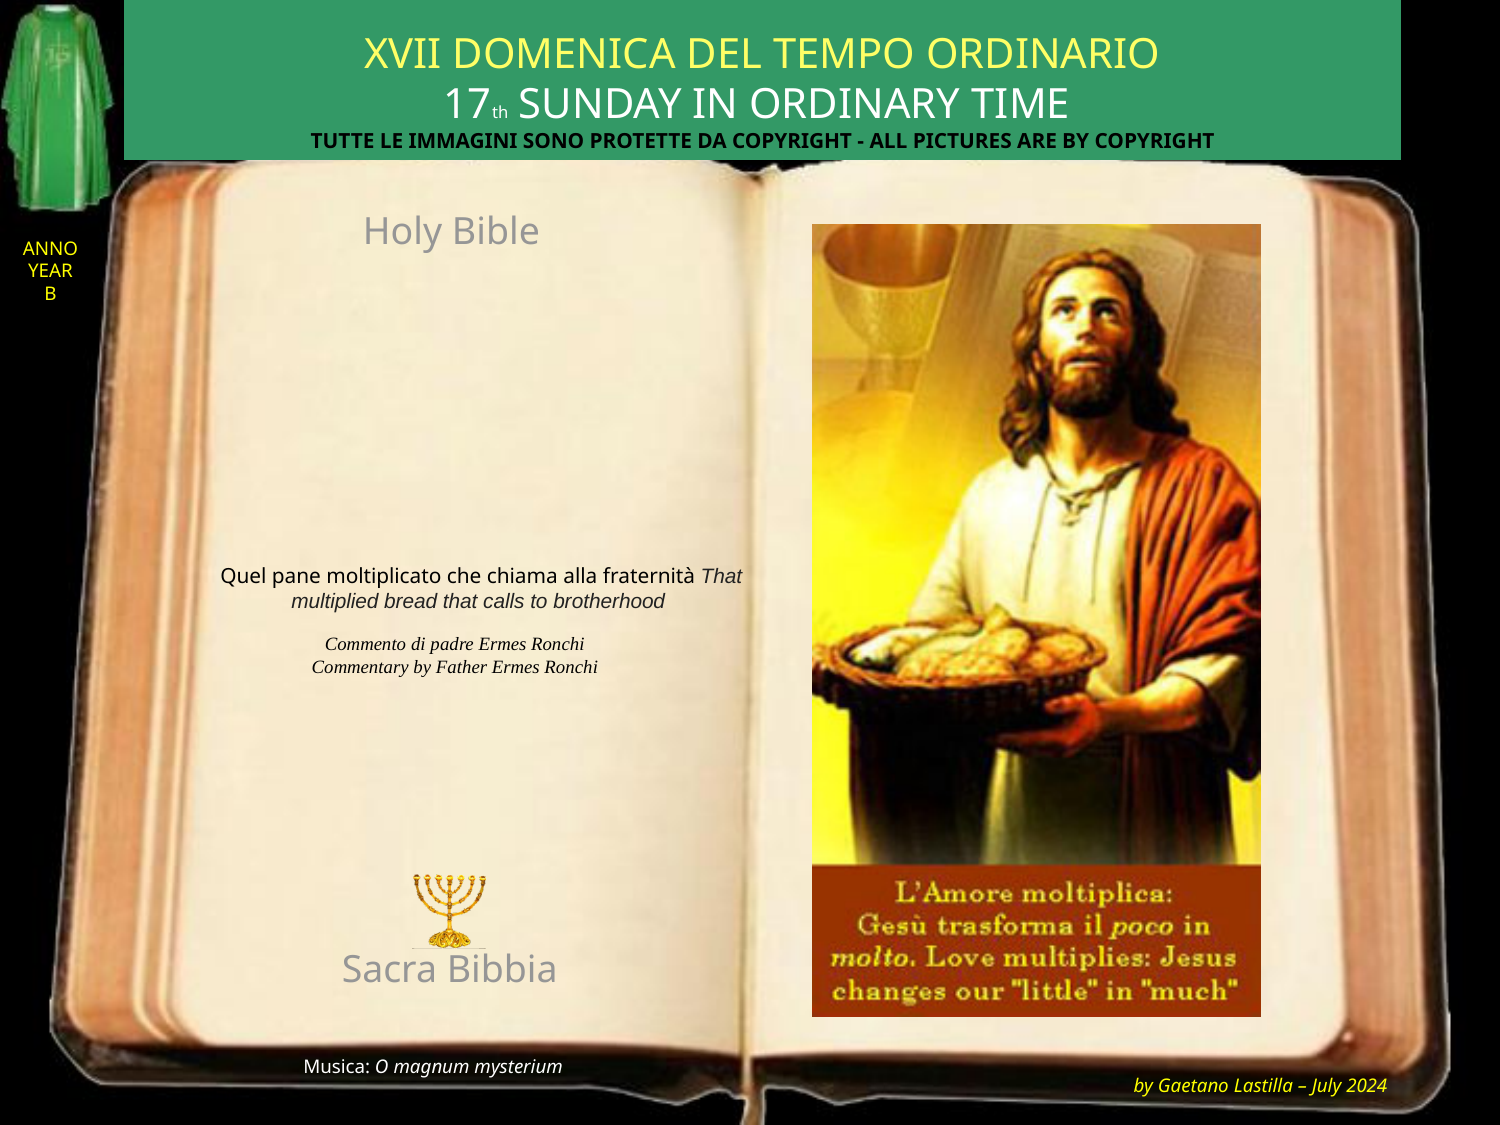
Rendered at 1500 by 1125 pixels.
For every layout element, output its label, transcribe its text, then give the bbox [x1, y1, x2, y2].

text_box Musica: O magnum mysterium [76, 1046, 790, 1085]
text_box by Gaetano Lastilla – July 2024 [1000, 1065, 1500, 1104]
text_box ANNO YEAR B [7, 229, 93, 312]
text_box Commento di padre Ermes Ronchi Commentary by Father Ermes Ronchi [218, 624, 691, 685]
picture [0, 0, 1500, 1125]
text_box Holy Bible [348, 199, 556, 260]
text_box Quel pane moltiplicato che chiama alla fraternità That multiplied bread that calls to brotherhood [187, 555, 775, 620]
text_box Sacra Bibbia [187, 937, 713, 998]
text_box XVII DOMENICA DEL TEMPO ORDINARIO 17th SUNDAY IN ORDINARY TIME TUTTE LE IMMAGINI SONO PROTETTE DA COPYRIGHT - ALL PICTURES ARE BY COPYRIGHT [124, 0, 1400, 160]
